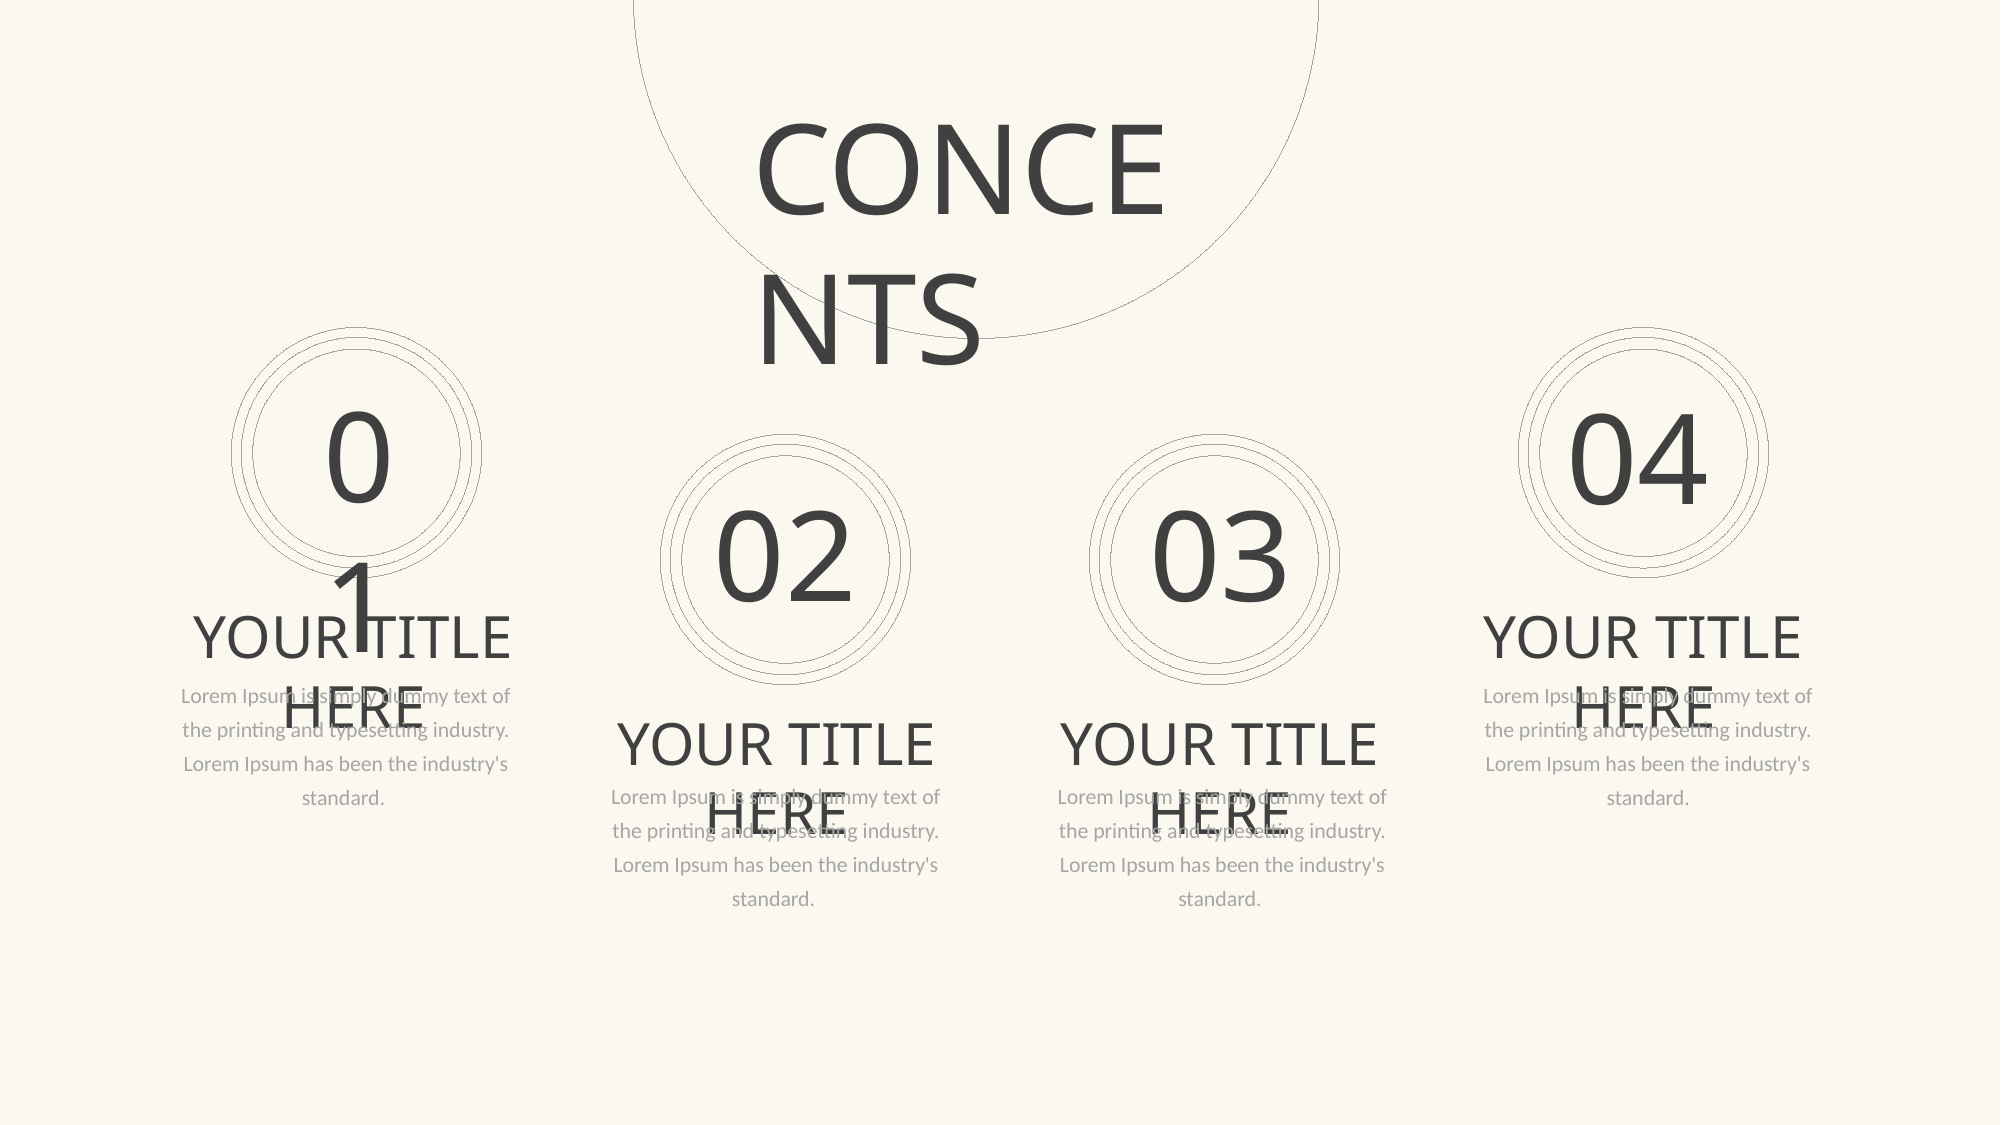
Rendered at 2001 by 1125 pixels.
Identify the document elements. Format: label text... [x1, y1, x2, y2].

text_box [632, 0, 1321, 244]
text_box YOUR TITLE HERE [1421, 592, 1865, 748]
text_box Lorem Ipsum is simply dummy text of the printing and typesetting industry. Lorem Ipsum has been the industry's standard. [593, 767, 959, 919]
text_box CONCENTS [737, 82, 1215, 397]
text_box YOUR TITLE HERE [439, 592, 575, 748]
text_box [1089, 434, 1340, 685]
text_box Lorem Ipsum is simply dummy text of the printing and typesetting industry. Lorem Ipsum has been the industry's standard. [1040, 767, 1405, 919]
text_box Lorem Ipsum is simply dummy text of the printing and typesetting industry. Lorem Ipsum has been the industry's standard. [1466, 665, 1831, 817]
text_box YOUR TITLE HERE [555, 699, 999, 854]
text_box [1518, 327, 1769, 578]
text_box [660, 434, 911, 685]
text_box Lorem Ipsum is simply dummy text of the printing and typesetting industry. Lorem Ipsum has been the industry's standard. [164, 665, 529, 817]
text_box YOUR TITLE HERE [999, 699, 1442, 854]
text_box YOUR TITLE HERE [131, 592, 280, 748]
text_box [231, 327, 482, 578]
text_box 01 [280, 578, 439, 665]
